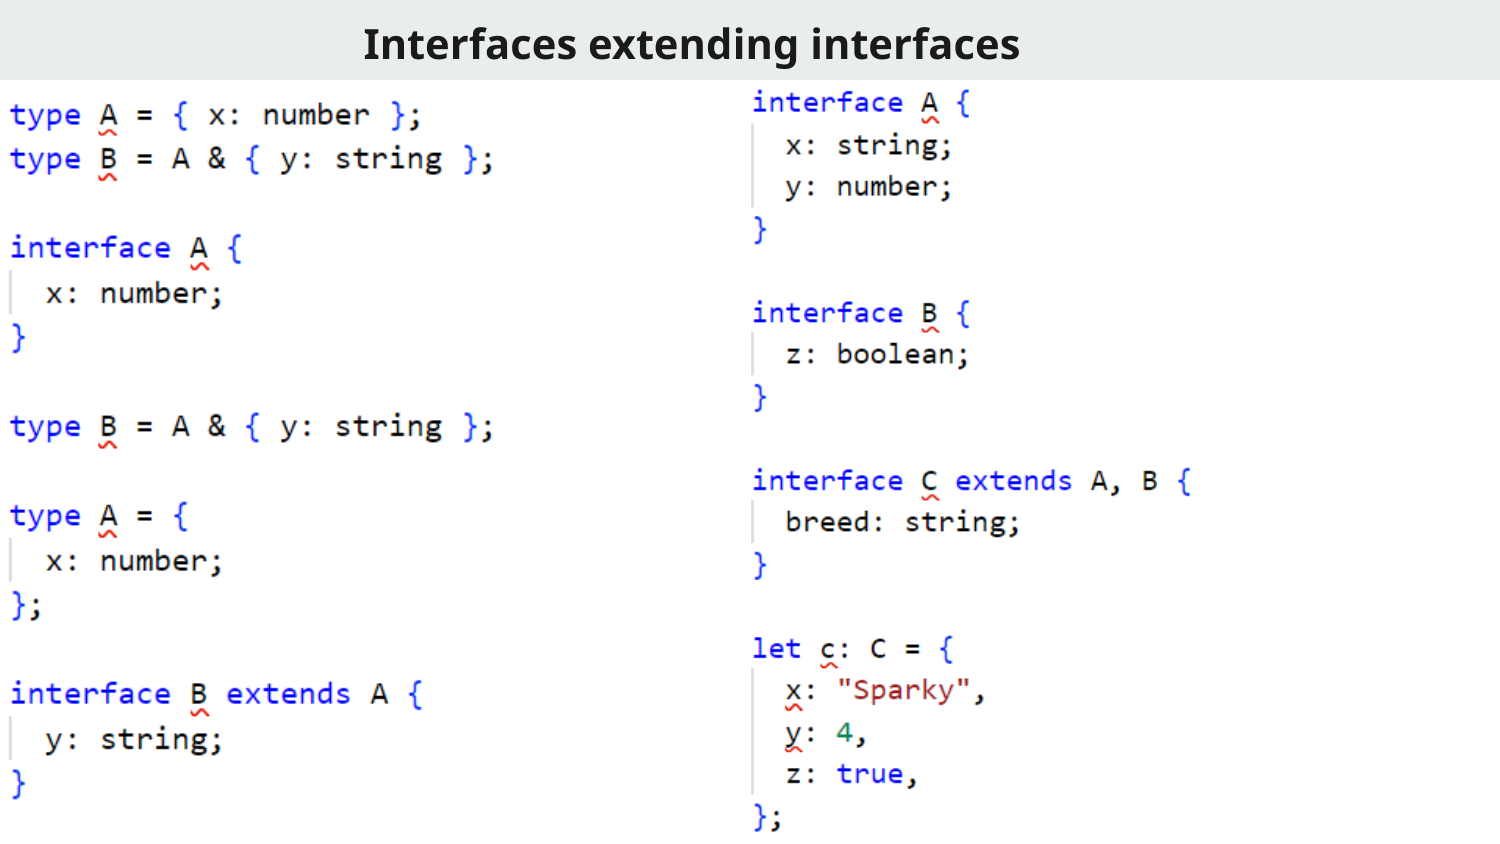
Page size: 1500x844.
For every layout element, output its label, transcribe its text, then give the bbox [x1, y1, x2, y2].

picture [749, 81, 1286, 844]
title Interfaces extending interfaces [63, 0, 1322, 88]
picture [0, 81, 732, 801]
